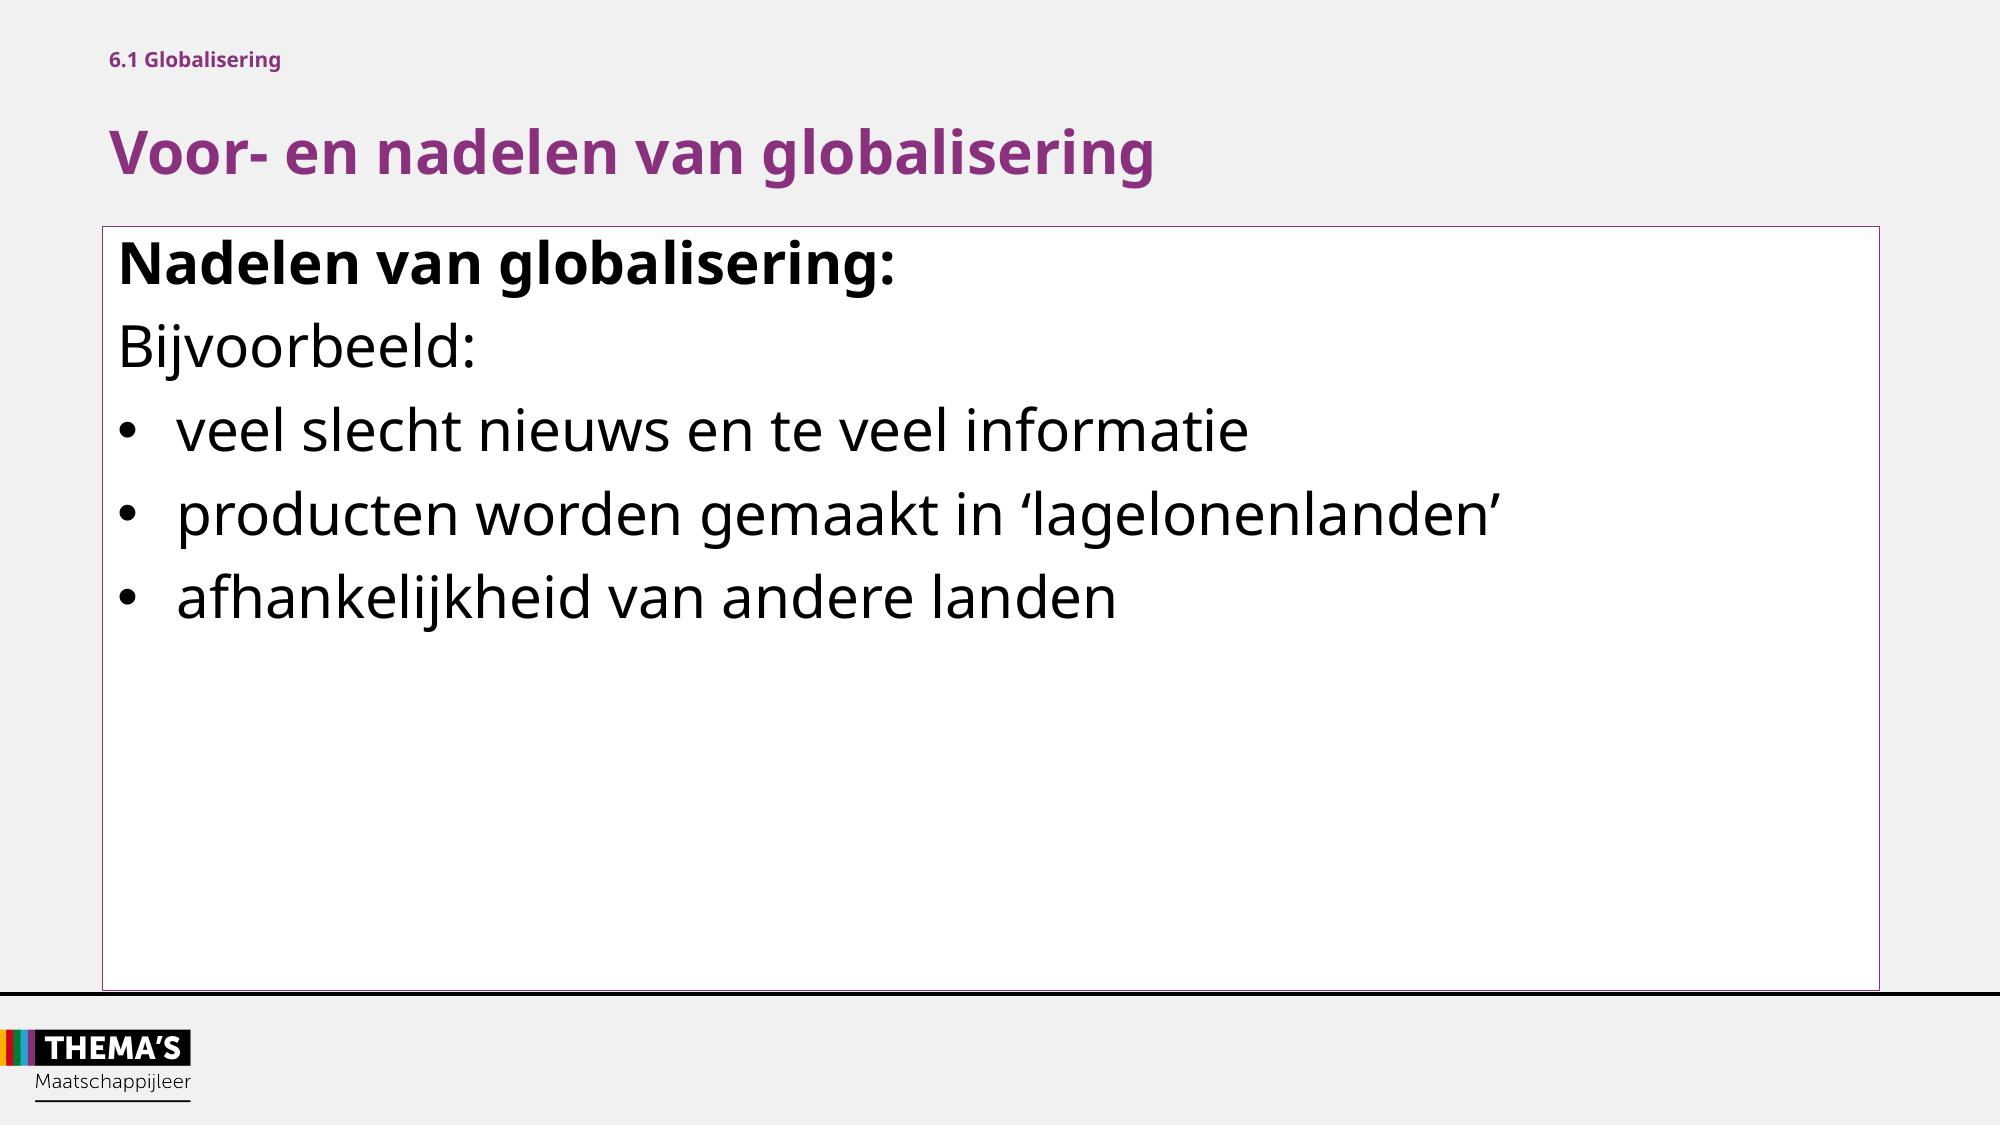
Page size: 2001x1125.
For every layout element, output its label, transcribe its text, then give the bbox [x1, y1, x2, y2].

list 6.1 Globalisering [94, 33, 941, 88]
picture [0, 993, 203, 1125]
list Voor- en nadelen van globalisering [94, 114, 1879, 205]
list Nadelen van globalisering: Bijvoorbeeld: veel slecht nieuws en te veel informatie producten worden gemaakt in ‘lagelonenlanden’ afhankelijkheid van andere landen [102, 226, 1880, 991]
